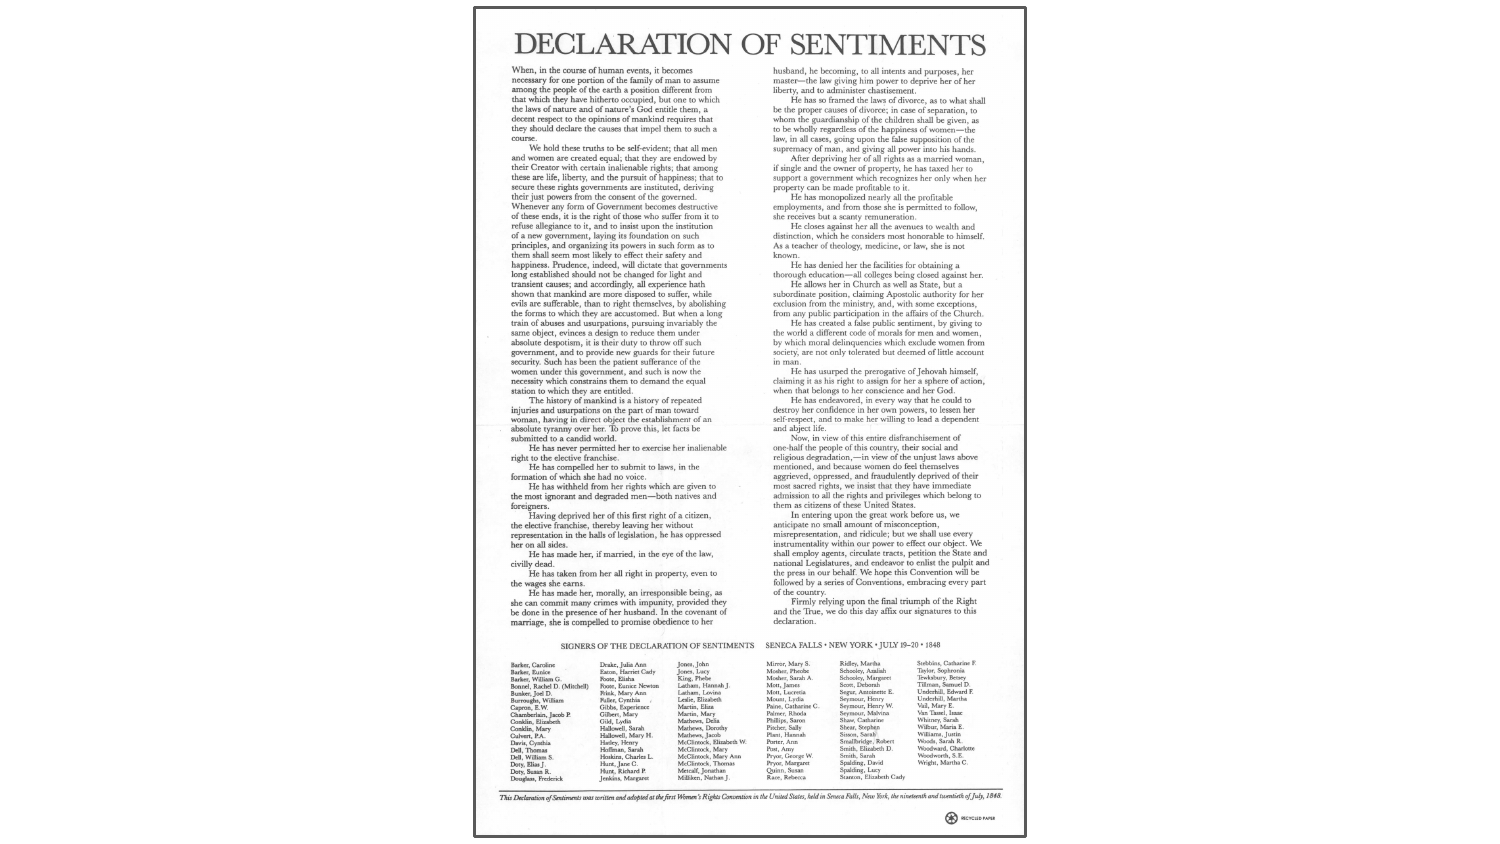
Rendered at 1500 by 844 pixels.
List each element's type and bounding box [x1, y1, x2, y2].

picture [475, 8, 1024, 836]
